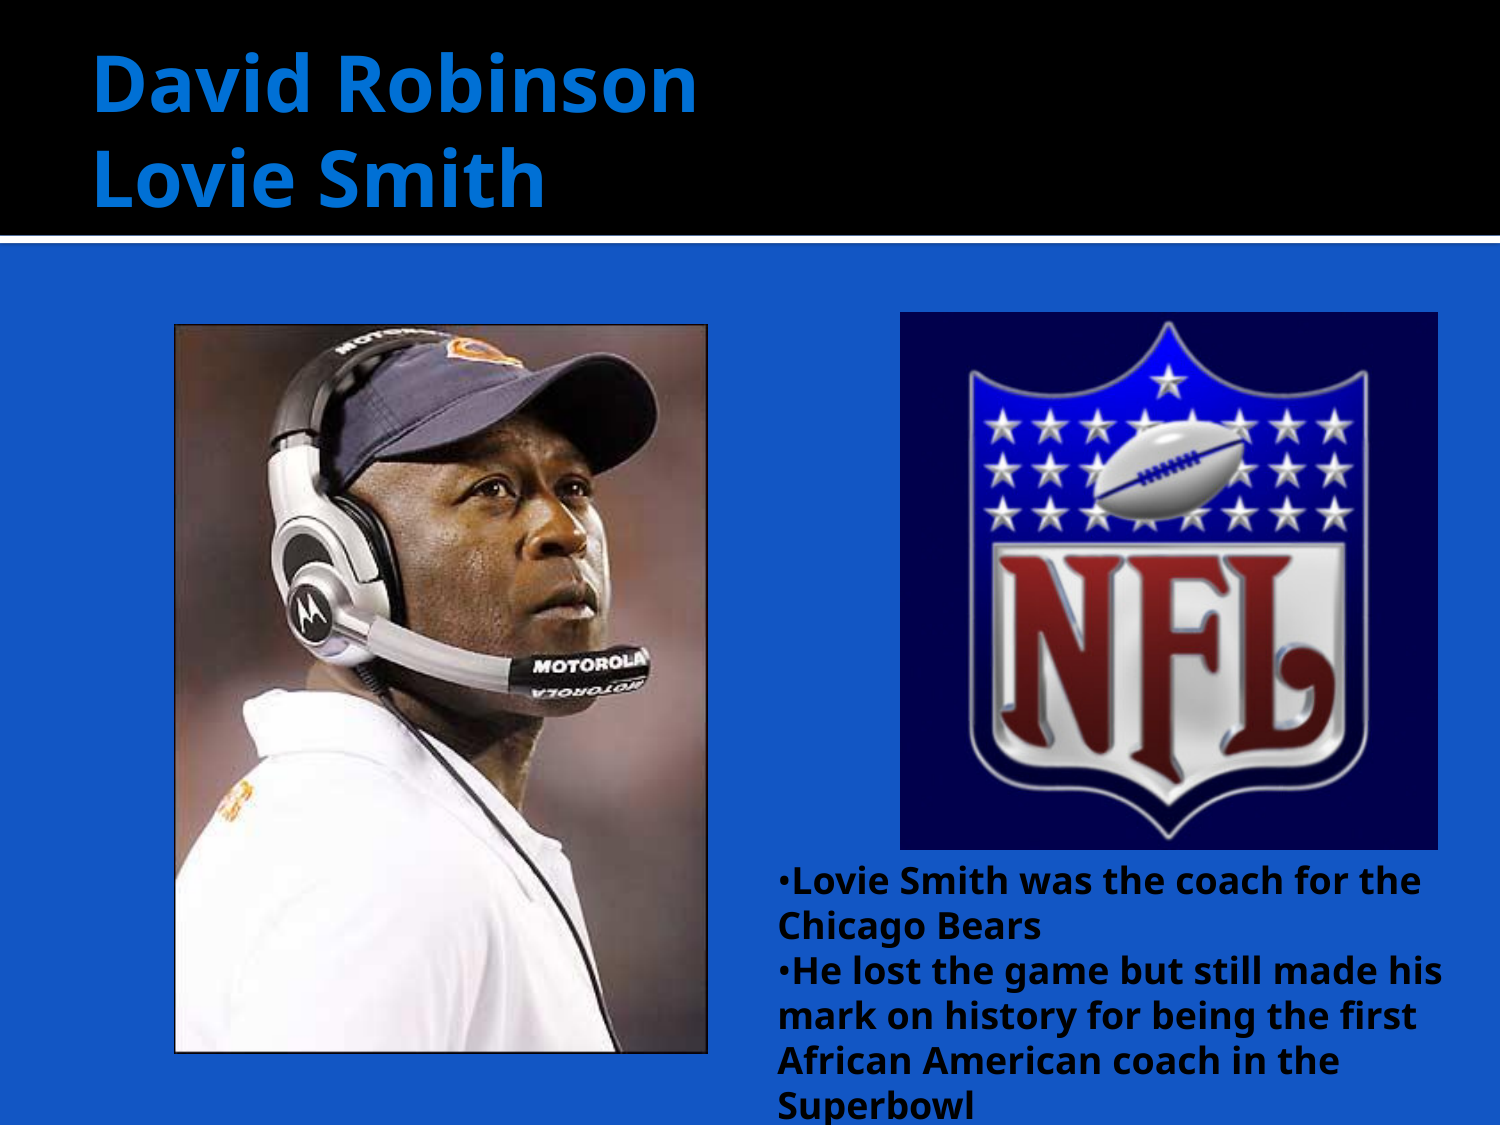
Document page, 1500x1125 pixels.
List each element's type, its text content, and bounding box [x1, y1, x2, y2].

text_box Lovie Smith was the coach for the Chicago Bears He lost the game but still made his mark on history for being the first African American coach in the Superbowl [762, 849, 1463, 1125]
title David Robinson Lovie Smith [75, 25, 1425, 231]
picture [899, 312, 1438, 850]
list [174, 324, 708, 1054]
